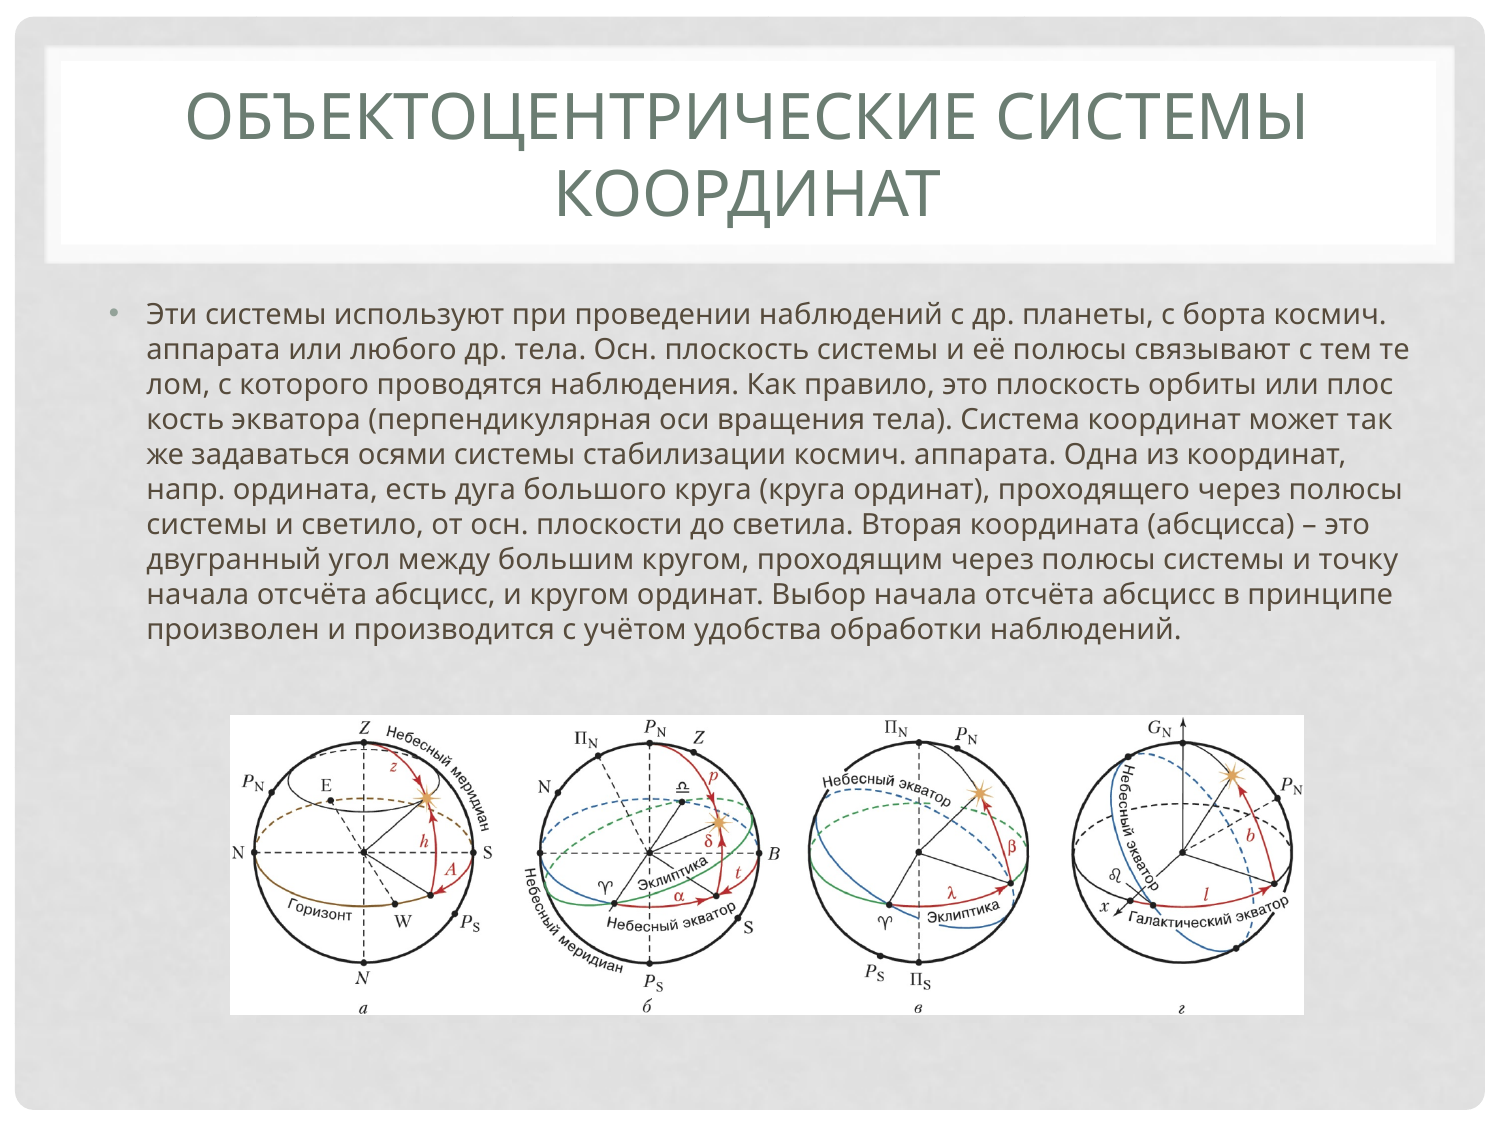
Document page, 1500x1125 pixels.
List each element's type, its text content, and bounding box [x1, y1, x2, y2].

picture [229, 715, 1305, 1015]
list Эти сис­те­мы ис­поль­зу­ют при про­ве­де­нии на­блю­де­ний с др. пла­не­ты, с бор­та кос­мич. ап­па­ра­та или лю­бо­го др. те­ла. Осн. плос­кость сис­те­мы и её по­лю­сы свя­зы­ва­ют с тем те­лом, с ко­то­ро­го про­во­дят­ся на­блю­де­ния. Как пра­ви­ло, это плос­кость ор­би­ты или плос­кость эк­ва­то­ра (пер­пен­ди­ку­ляр­ная оси вра­ще­ния те­ла). Сис­те­ма ко­ор­ди­нат мо­жет так­же за­да­вать­ся ося­ми сис­те­мы ста­би­ли­за­ции кос­мич. ап­па­ра­та. Од­на из ко­ор­ди­нат, напр. ор­ди­на­та, есть ду­га боль­шо­го кру­га (кру­га ор­ди­нат), про­хо­дя­ще­го че­рез по­лю­сы сис­те­мы и све­ти­ло, от осн. плос­ко­сти до све­ти­ла. Вто­рая ко­ор­ди­на­та (абс­цис­са) – это дву­гран­ный угол ме­ж­ду боль­шим кру­гом, про­хо­дя­щим че­рез по­лю­сы сис­те­мы и точ­ку на­ча­ла от­счё­та абс­цисс, и кру­гом ор­ди­нат. Вы­бор на­ча­ла от­счё­та абс­цисс в прин­ци­пе про­из­во­лен и про­из­во­дит­ся с учё­том удоб­ст­ва об­ра­бот­ки на­блю­де­ний. [75, 287, 1425, 1005]
title Объектоцентрические системы координат [69, 66, 1425, 238]
